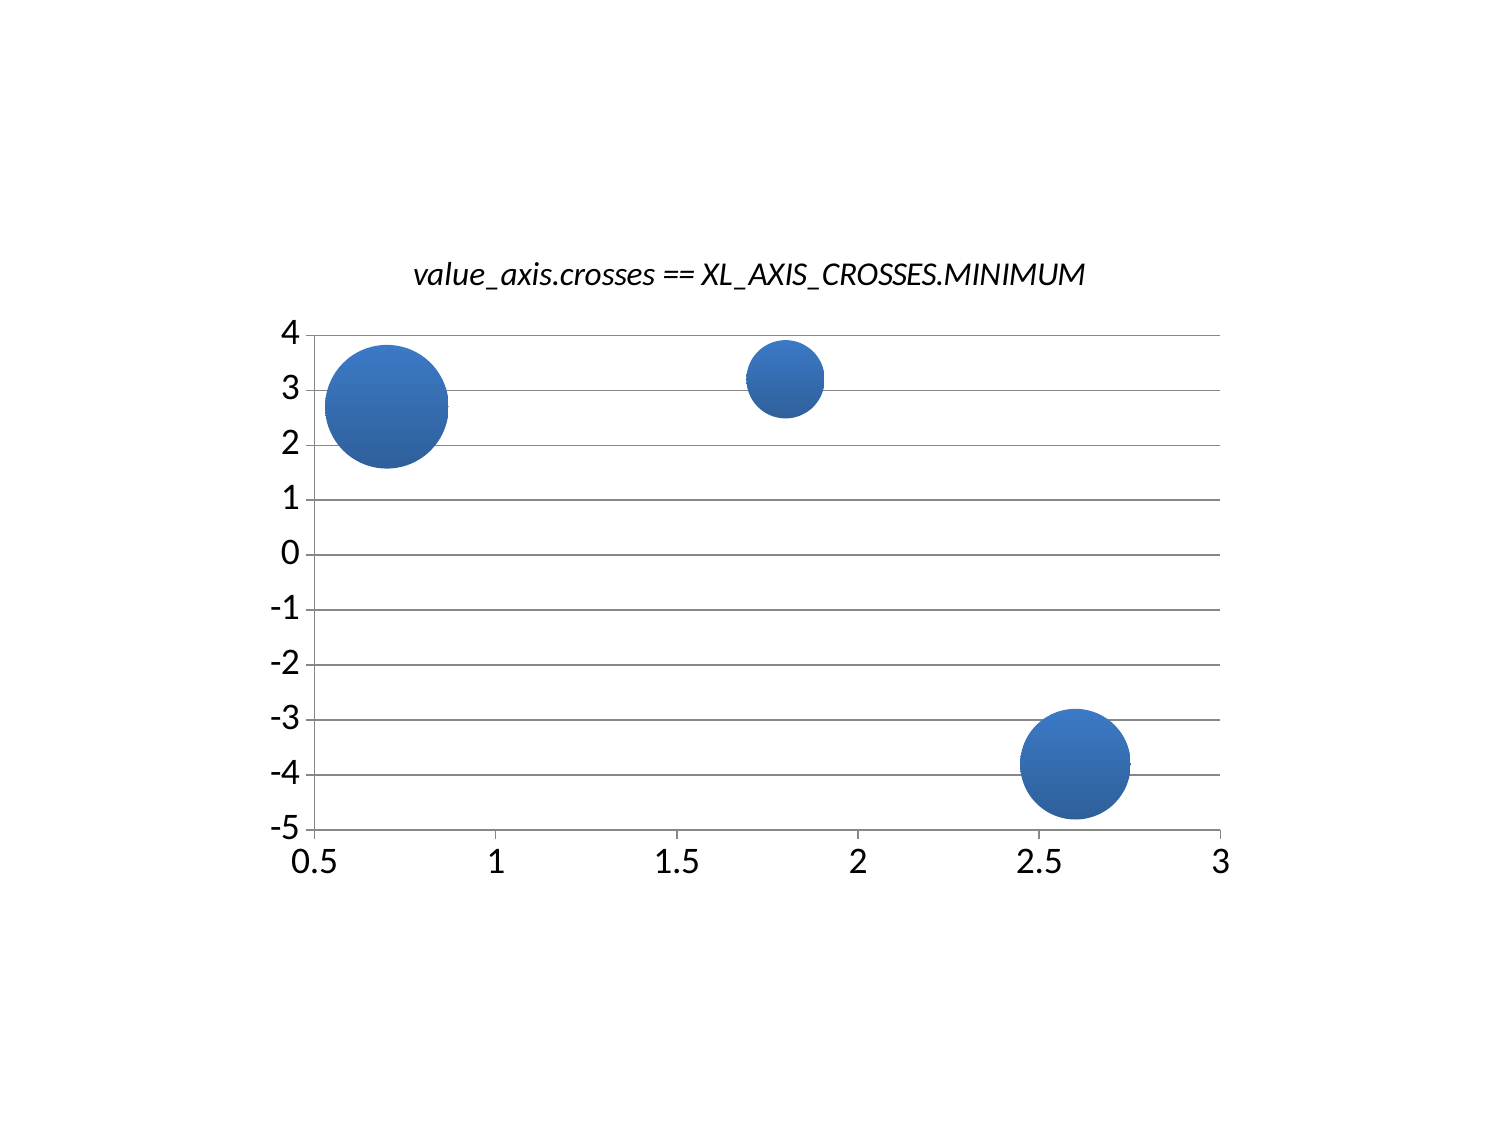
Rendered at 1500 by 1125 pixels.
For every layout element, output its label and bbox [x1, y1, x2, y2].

chart [249, 228, 1251, 897]
